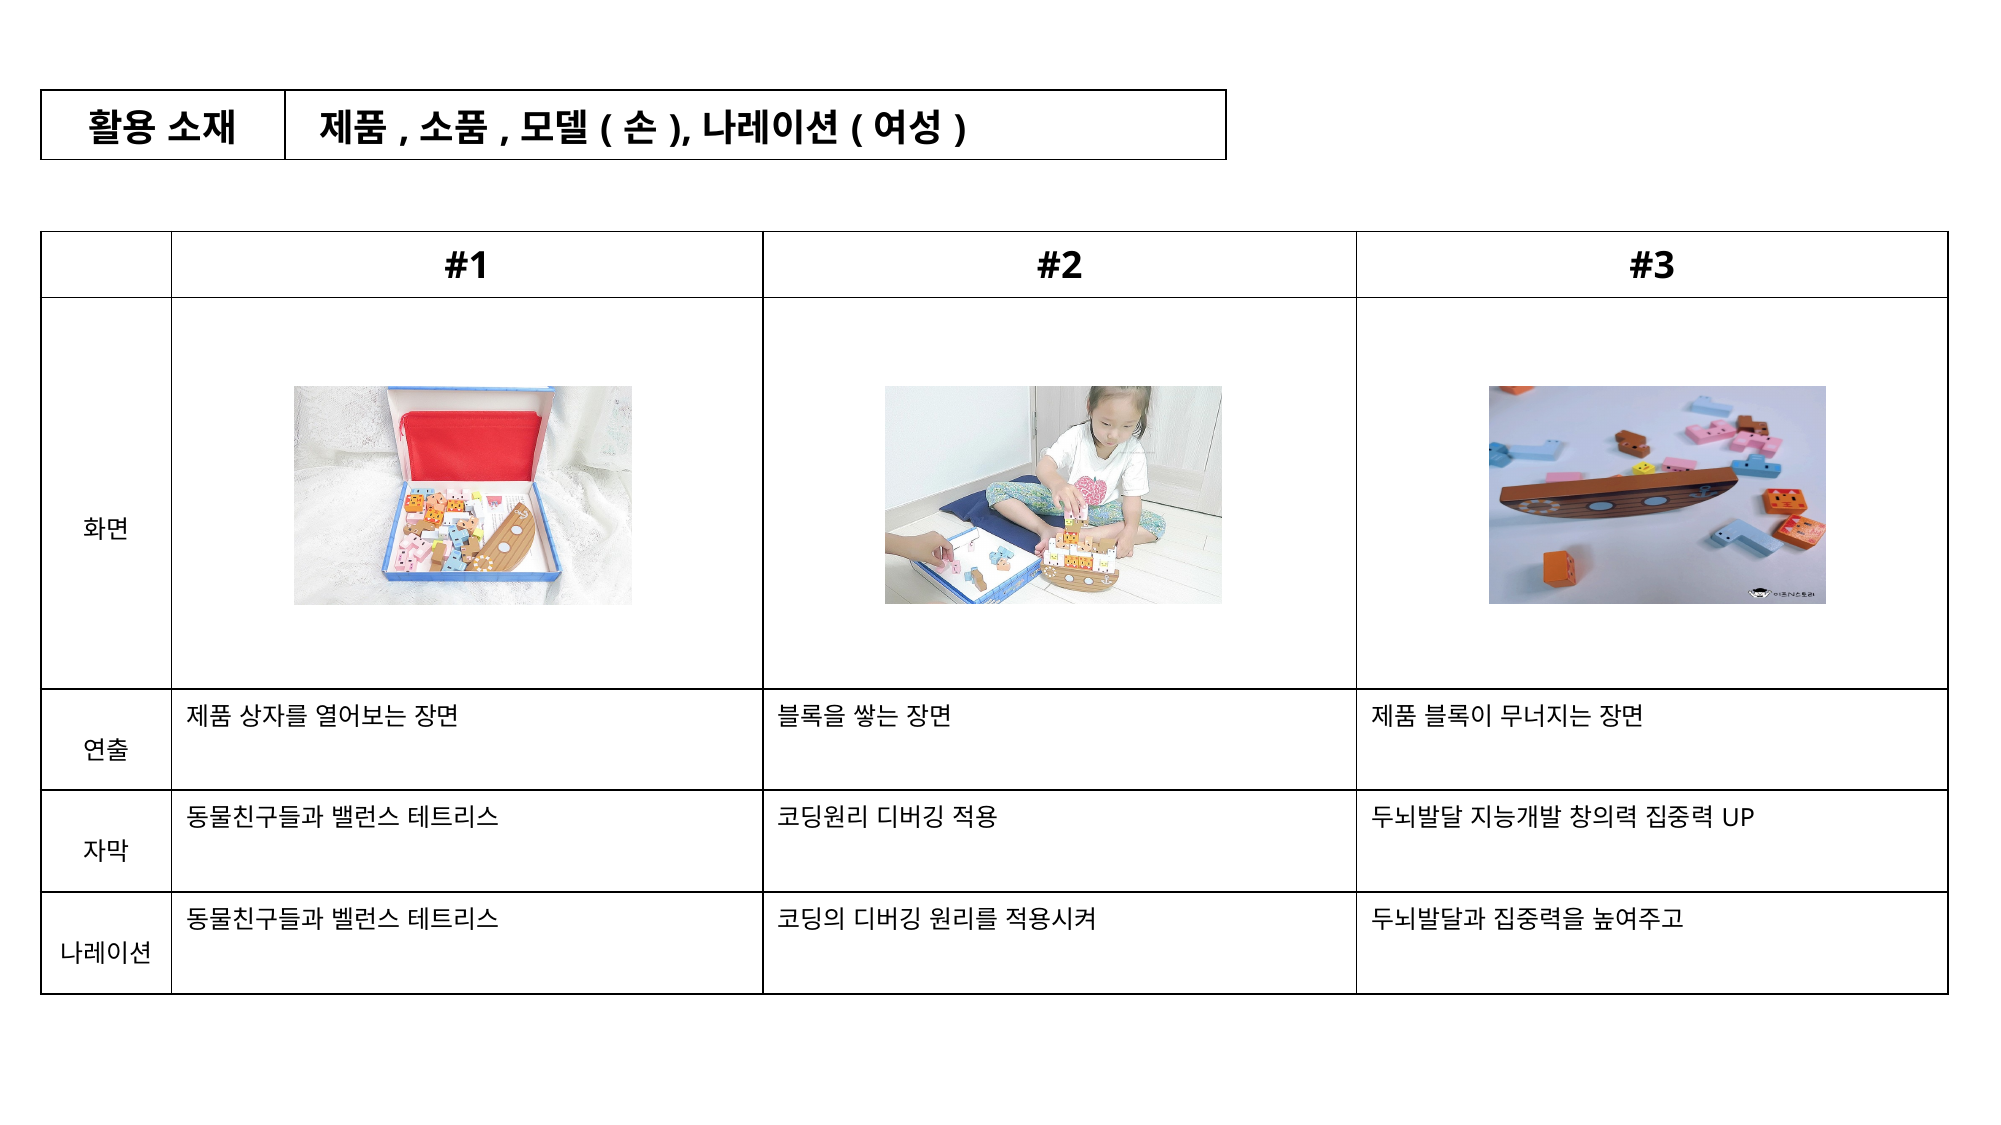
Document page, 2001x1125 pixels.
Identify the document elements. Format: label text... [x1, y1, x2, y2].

table_cell 블록을 쌓는 장면 [764, 690, 1356, 789]
table_cell 동물친구들과 벨런스 테트리스 [172, 893, 762, 993]
table_cell 화면 [42, 298, 171, 688]
picture [294, 386, 632, 605]
picture [1489, 386, 1826, 604]
table_cell [172, 298, 762, 688]
table_cell 제품 블록이 무너지는 장면 [1357, 690, 1947, 789]
table_header #3 [1357, 232, 1947, 297]
table_cell 동물친구들과 밸런스 테트리스 [172, 791, 762, 891]
table_cell [764, 298, 1356, 688]
table_cell 제품 상자를 열어보는 장면 [172, 690, 762, 789]
table_header #2 [764, 232, 1356, 297]
table_cell 나레이션 [42, 893, 171, 993]
table_header 제품,소품,모델(손),나레이션(여성) [286, 91, 1225, 159]
table_cell 코딩원리 디버깅 적용 [764, 791, 1356, 891]
table_header [42, 232, 171, 297]
table_cell [1357, 298, 1947, 688]
table_cell 두뇌발달과 집중력을 높여주고 [1357, 893, 1947, 993]
picture [885, 386, 1222, 604]
table_cell 코딩의 디버깅 원리를 적용시켜 [764, 893, 1356, 993]
table_header #1 [172, 232, 762, 297]
table_cell 자막 [42, 791, 171, 891]
table_cell 두뇌발달 지능개발 창의력 집중력UP [1357, 791, 1947, 891]
table_cell 연출 [42, 690, 171, 789]
table_header 활용 소재 [42, 91, 284, 159]
